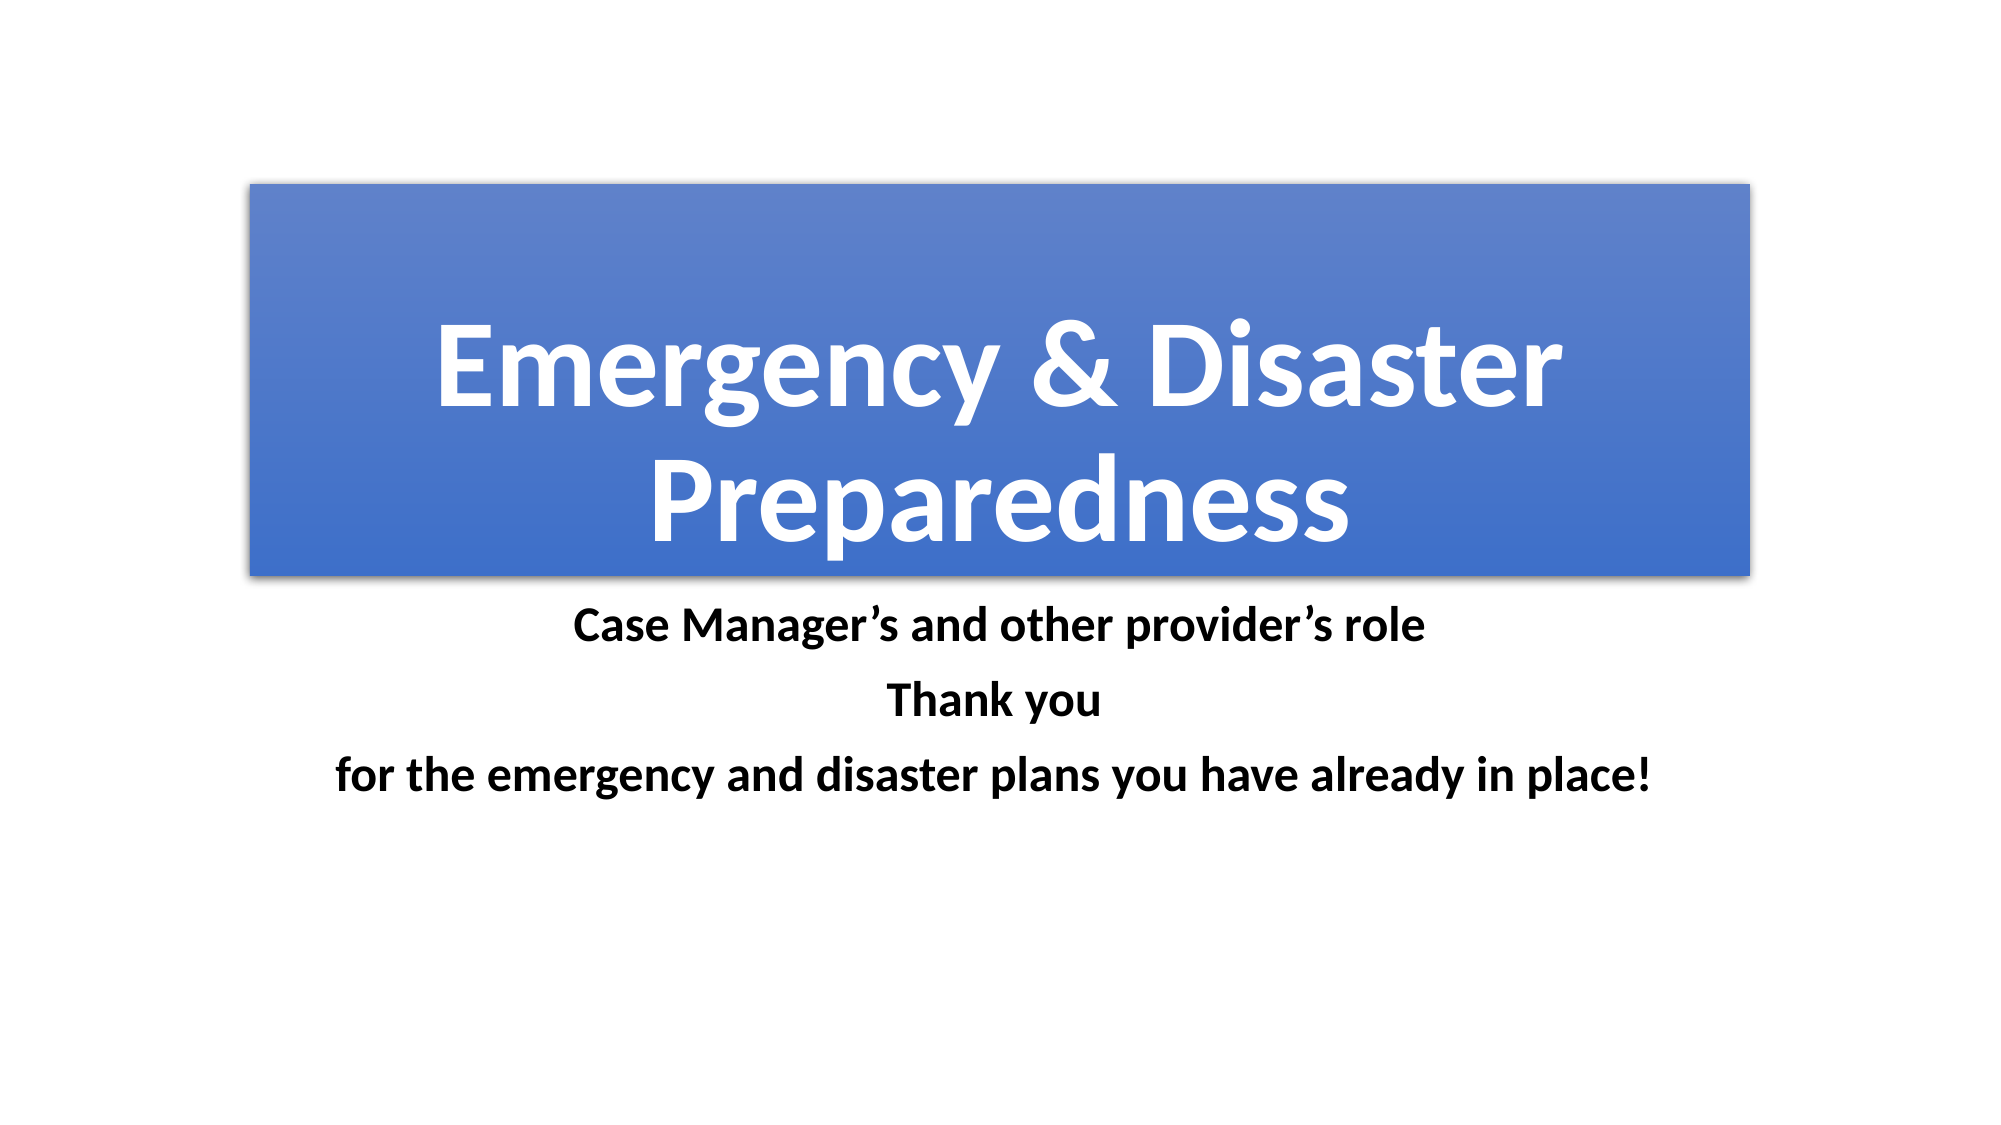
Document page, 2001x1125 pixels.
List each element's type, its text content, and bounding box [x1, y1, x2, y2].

title Emergency & Disaster Preparedness [249, 184, 1750, 576]
subtitle Case Manager’s and other provider’s role Thank you for the emergency and disaster plans you have already in place! [249, 590, 1750, 863]
